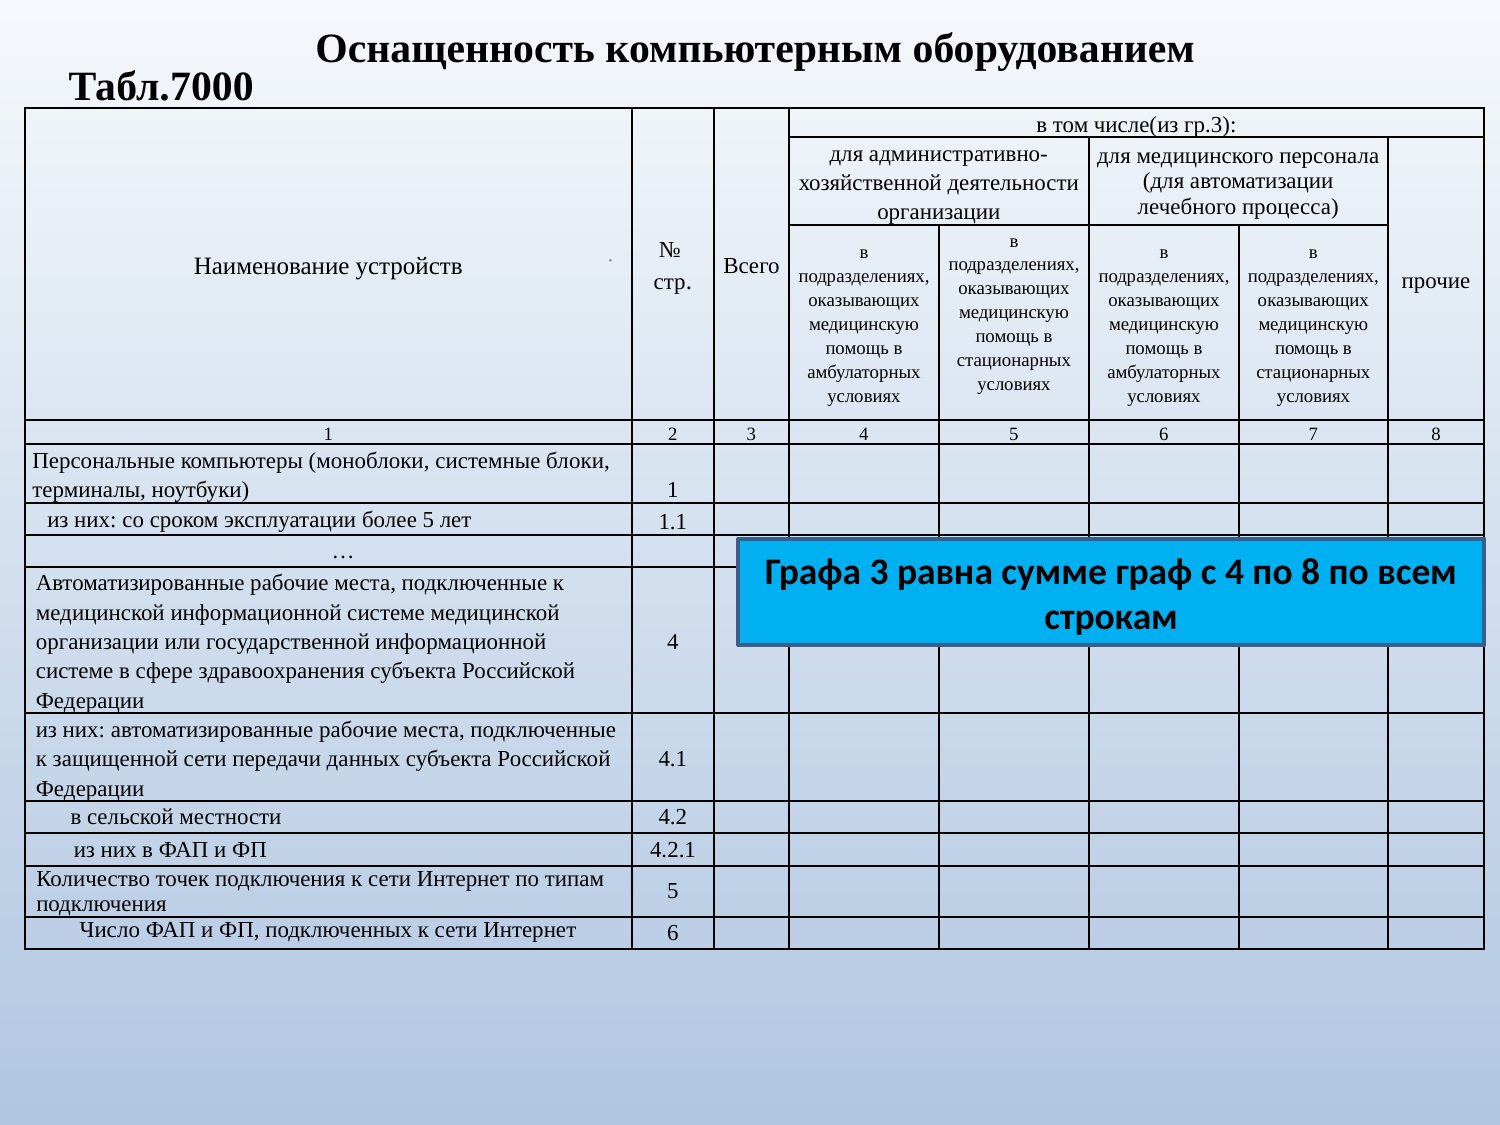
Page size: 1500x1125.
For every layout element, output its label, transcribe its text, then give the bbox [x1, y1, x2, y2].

text_box Оснащенность компьютерным оборудованием [37, 24, 1463, 67]
table_cell [1389, 834, 1483, 865]
table_header Всего [715, 109, 788, 419]
table_cell из них в ФАП и ФП [26, 834, 631, 865]
table_cell [940, 834, 1088, 865]
table_cell 4.1 [633, 714, 713, 800]
table_cell [1389, 504, 1483, 534]
table_cell [790, 834, 938, 865]
table_cell [790, 647, 938, 712]
table_cell 6 [1090, 421, 1238, 443]
table_cell [1240, 918, 1387, 948]
table_cell 1 [26, 421, 631, 443]
table_cell [790, 504, 938, 534]
table_cell 6 [633, 918, 713, 948]
table_cell [1090, 714, 1238, 800]
table_cell [1389, 802, 1483, 832]
table_cell [1090, 918, 1238, 948]
table_cell [940, 445, 1088, 502]
table_cell для медицинского персонала (для автоматизации лечебного процесса) [1090, 138, 1387, 224]
table_cell [715, 802, 788, 832]
table_cell в подразделениях, оказывающих медицинскую помощь в амбулаторных условиях [1090, 226, 1238, 419]
table_cell 4.2.1 [633, 834, 713, 865]
table_cell [1389, 918, 1483, 948]
table_header Наименование устройств [26, 109, 631, 419]
table_cell [790, 714, 938, 800]
table_cell [715, 714, 788, 800]
table_cell в подразделениях, оказывающих медицинскую помощь в стационарных условиях [1240, 226, 1387, 419]
table_cell Число ФАП и ФП, подключенных к сети Интернет [26, 918, 631, 948]
table_cell в подразделениях, оказывающих медицинскую помощь в амбулаторных условиях [790, 226, 938, 419]
table_cell [1240, 647, 1387, 712]
table_cell Количество точек подключения к сети Интернет по типам подключения [26, 867, 631, 916]
table_cell [1240, 834, 1387, 865]
table_cell [790, 918, 938, 948]
table_cell [1240, 504, 1387, 534]
table_cell [715, 445, 788, 502]
table_cell [1240, 714, 1387, 800]
table_cell [1090, 647, 1238, 712]
table_cell 4.2 [633, 802, 713, 832]
table_cell [1389, 867, 1483, 916]
table_cell [790, 867, 938, 916]
table_cell [715, 867, 788, 916]
table_cell из них: со сроком эксплуатации более 5 лет [26, 504, 631, 534]
table_cell [1389, 647, 1483, 712]
table_cell 4 [633, 568, 713, 712]
text_box Графа 3 равна сумме граф с 4 по 8 по всем строкам [736, 537, 1486, 647]
table_cell из них: автоматизированные рабочие места, подключенные к защищенной сети передачи данных субъекта Российской Федерации [26, 714, 631, 800]
table_cell [633, 536, 713, 566]
table_cell [940, 647, 1088, 712]
table_cell 5 [633, 867, 713, 916]
table_cell [1389, 445, 1483, 502]
table_cell 5 [940, 421, 1088, 443]
table_cell [1090, 834, 1238, 865]
table_cell [715, 536, 788, 566]
table_cell 8 [1389, 421, 1483, 443]
table_cell 7 [1240, 421, 1387, 443]
table_cell [940, 714, 1088, 800]
table_cell [1090, 504, 1238, 534]
table_cell Персональные компьютеры (моноблоки, системные блоки, терминалы, ноутбуки) [26, 445, 631, 502]
title Табл.7000 [17, 66, 306, 103]
table_cell [940, 867, 1088, 916]
table_cell 2 [633, 421, 713, 443]
table_cell [715, 568, 788, 712]
table_header в том числе(из гр.3): [790, 109, 1483, 136]
table_cell [1090, 867, 1238, 916]
table_cell [940, 802, 1088, 832]
table_cell [1090, 445, 1238, 502]
table_cell прочие [1389, 138, 1483, 419]
table_cell … [26, 536, 631, 566]
table_cell 4 [790, 421, 938, 443]
table_cell [715, 504, 788, 534]
table_cell для административно-хозяйственной деятельности организации [790, 138, 1088, 224]
table_cell [715, 834, 788, 865]
table_cell [1240, 445, 1387, 502]
table_cell [715, 918, 788, 948]
table_cell в подразделениях, оказывающих медицинскую помощь в стационарных условиях [940, 226, 1088, 419]
table_cell 3 [715, 421, 788, 443]
table_cell в сельской местности [26, 802, 631, 832]
table_cell [790, 445, 938, 502]
table_cell [940, 918, 1088, 948]
table_cell 1 [633, 445, 713, 502]
table_cell [1240, 802, 1387, 832]
table_cell [940, 504, 1088, 534]
table_header № стр. [633, 109, 713, 419]
table_cell Автоматизированные рабочие места, подключенные к медицинской информационной системе медицинской организации или государственной информационной системе в сфере здравоохранения субъекта Российской Федерации [26, 568, 631, 712]
table_cell 1.1 [633, 504, 713, 534]
table_cell [790, 802, 938, 832]
table_cell [1240, 867, 1387, 916]
table_cell [1090, 802, 1238, 832]
table_cell [1389, 714, 1483, 800]
